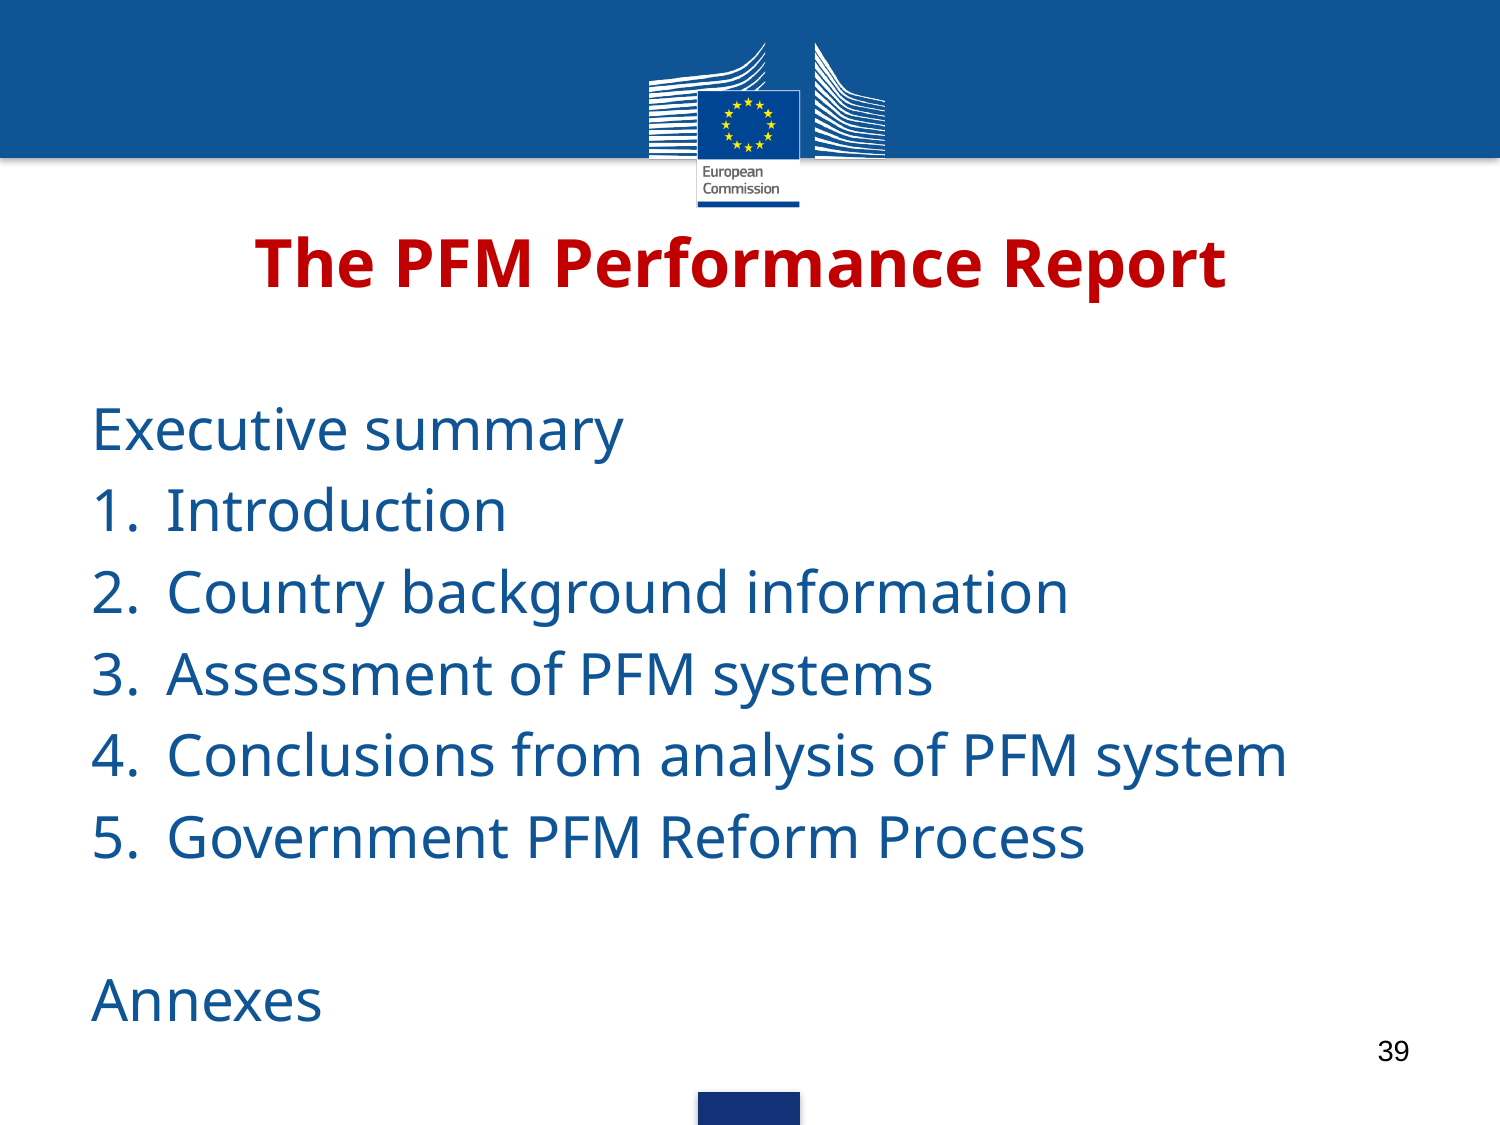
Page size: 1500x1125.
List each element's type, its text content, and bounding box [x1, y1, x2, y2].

list Executive summary Introduction Country background information Assessment of PFM systems Conclusions from analysis of PFM system Government PFM Reform Process Annexes [76, 302, 1400, 1103]
title The PFM Performance Report [0, 196, 1500, 327]
picture [649, 42, 885, 196]
slide_number 39 [1074, 1024, 1426, 1103]
